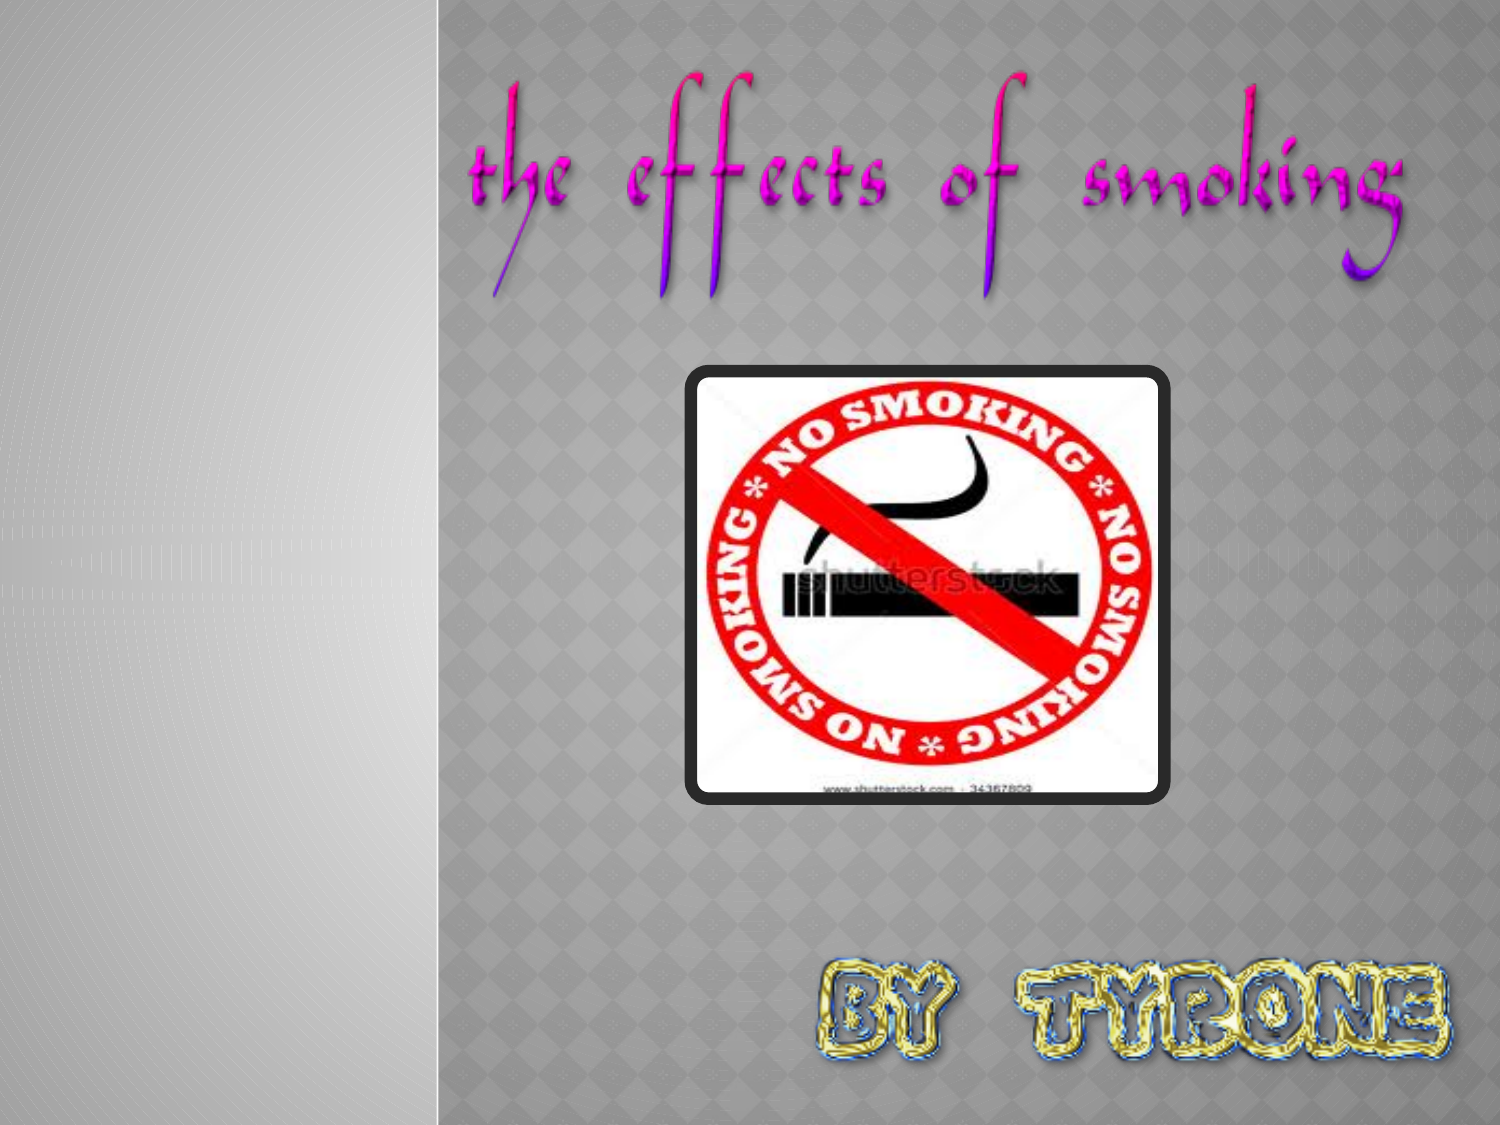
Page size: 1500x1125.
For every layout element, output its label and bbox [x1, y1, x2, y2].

picture [809, 951, 1469, 1076]
picture [690, 370, 1165, 800]
picture [466, 66, 1413, 314]
